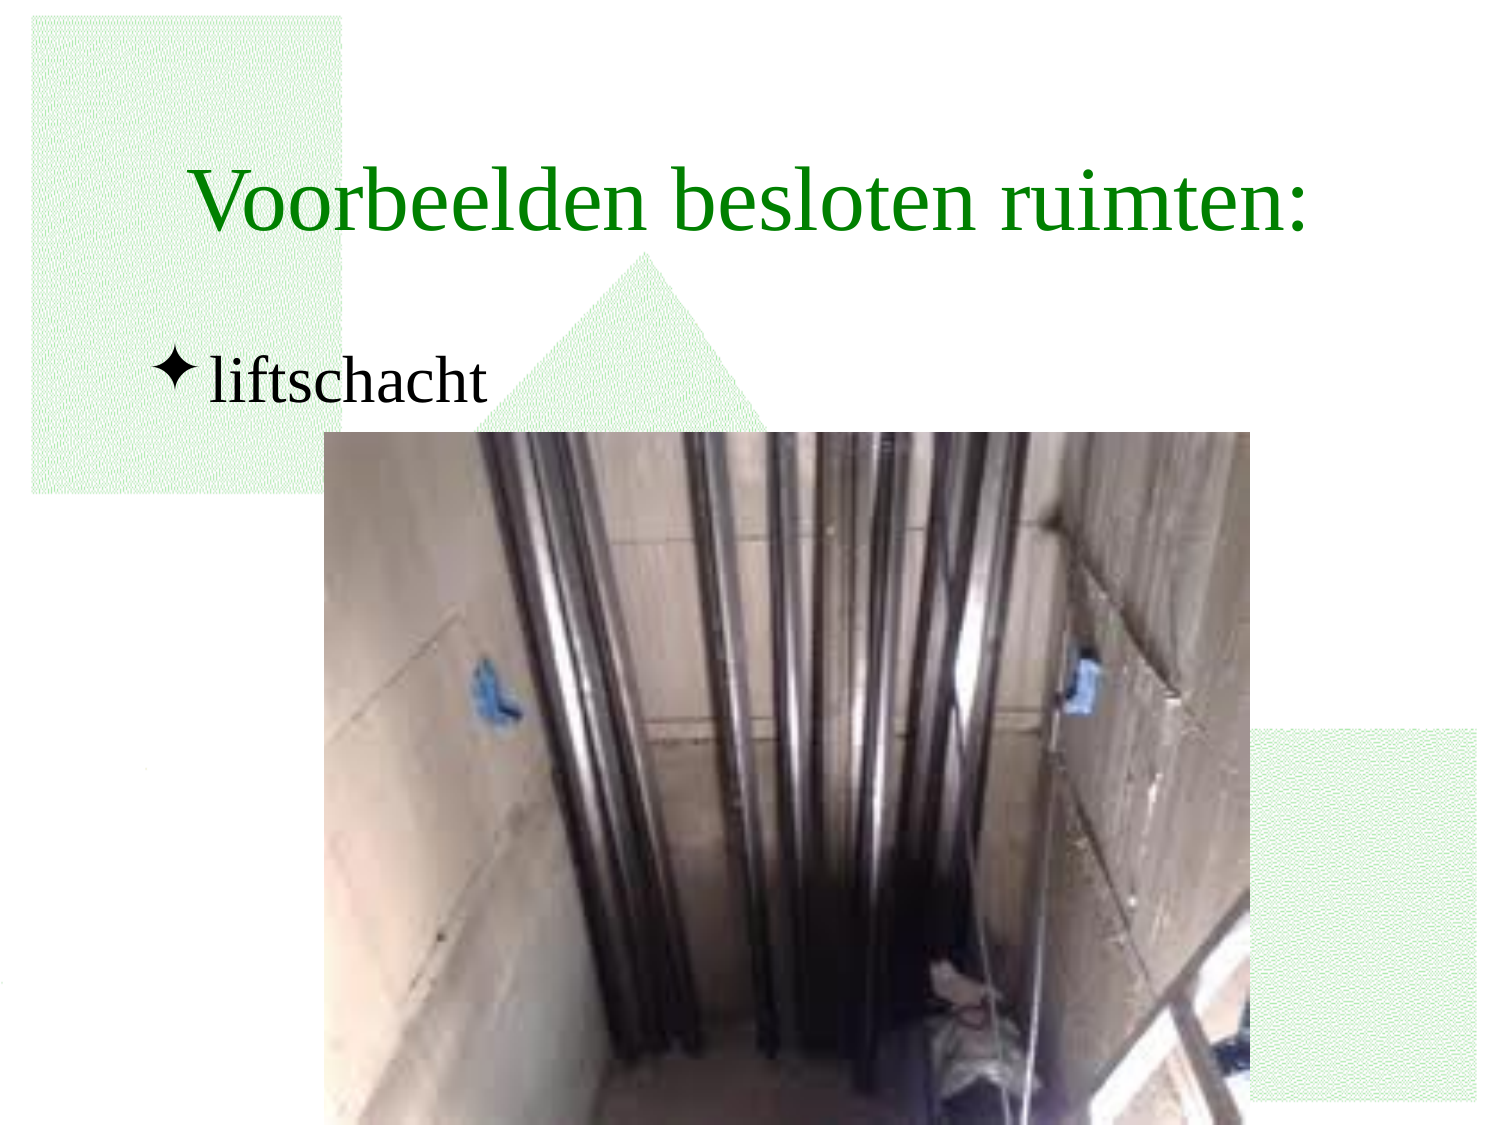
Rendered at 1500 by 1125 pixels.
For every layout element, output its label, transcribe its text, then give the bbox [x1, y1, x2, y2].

title Voorbeelden besloten ruimten: [112, 99, 1388, 288]
list liftschacht [116, 327, 1392, 1004]
slide_number 14 [1254, 1024, 1388, 1101]
picture [0, 0, 1500, 1125]
